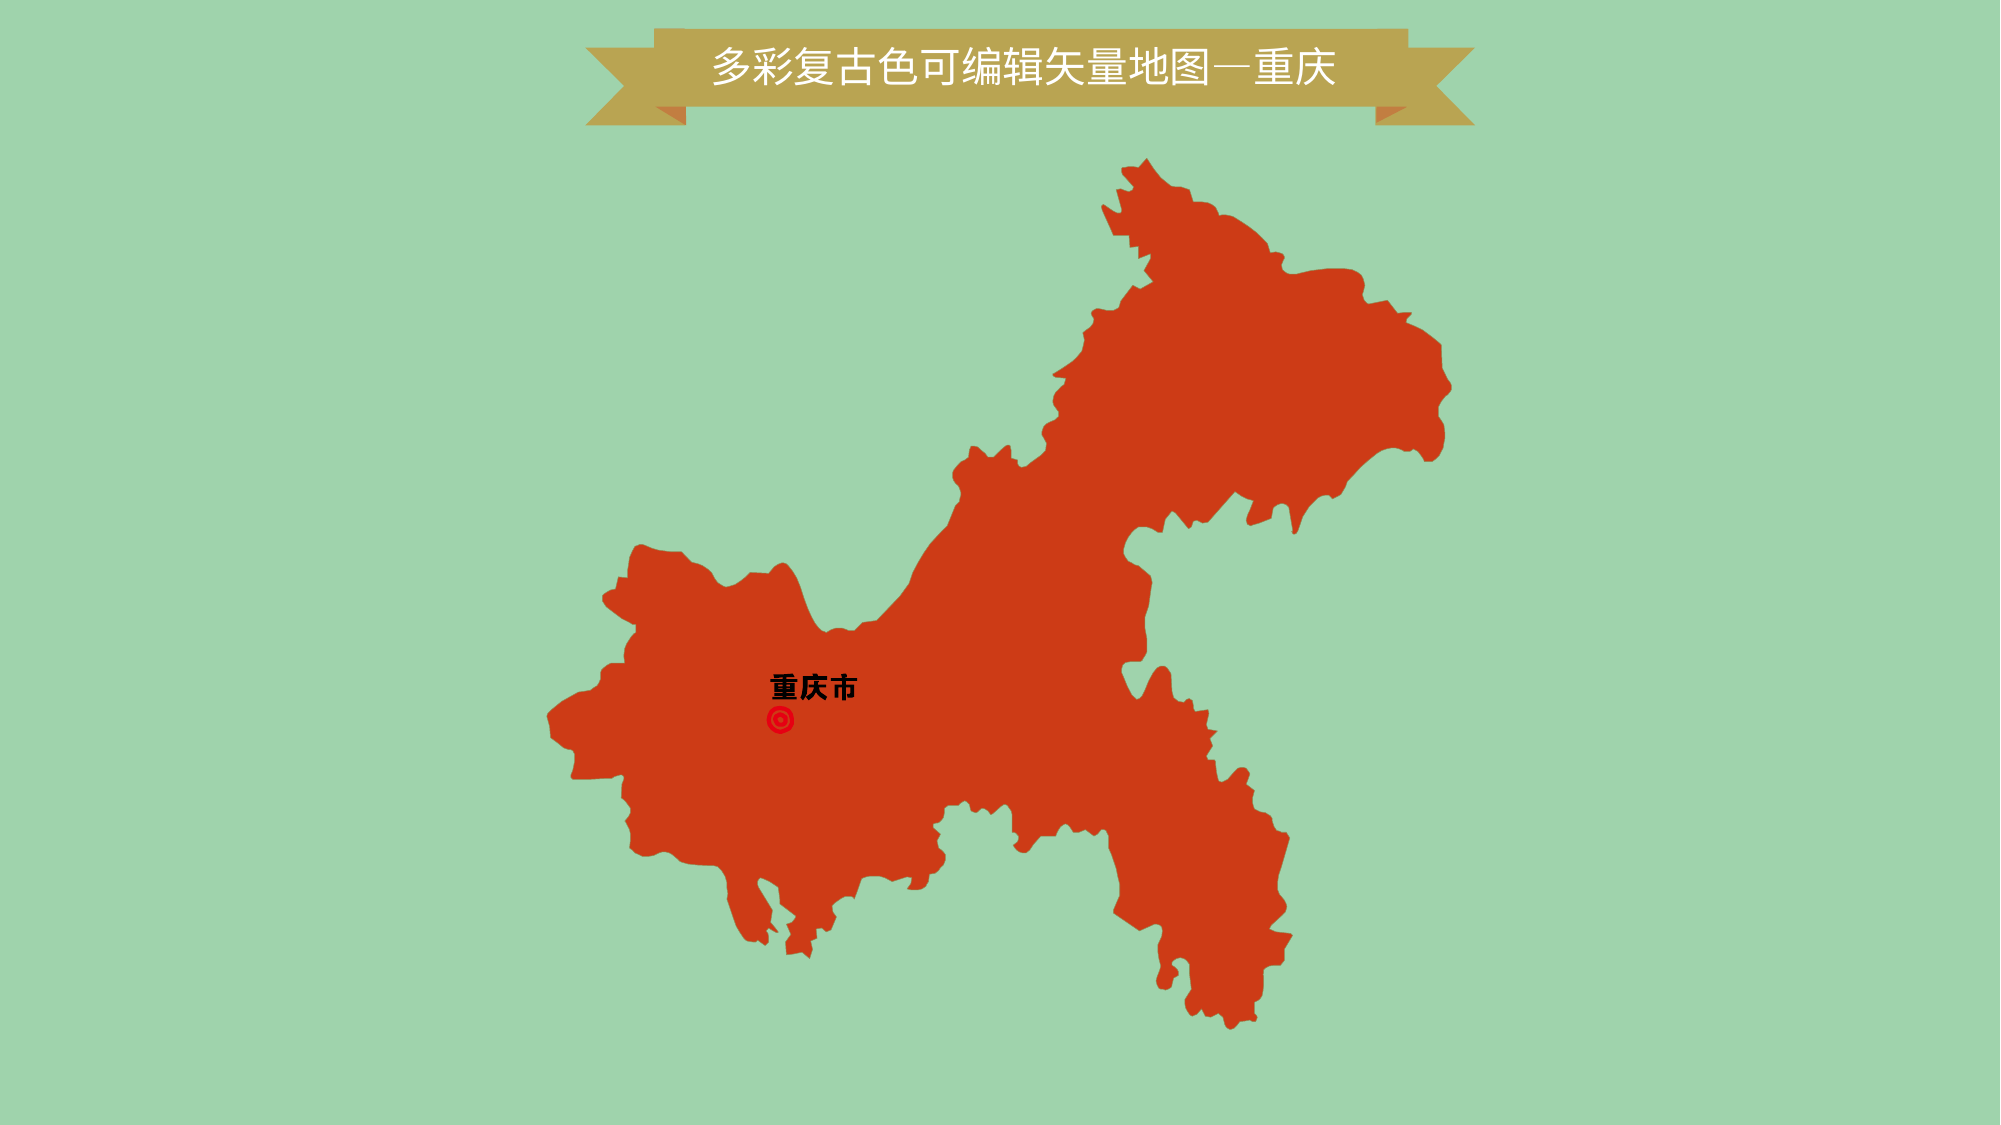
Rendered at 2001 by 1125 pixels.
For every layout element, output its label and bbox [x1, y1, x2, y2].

text_box [775, 714, 786, 725]
text_box [537, 142, 1461, 1039]
text_box [544, 156, 1454, 1032]
text_box [770, 673, 798, 700]
text_box [830, 673, 858, 701]
text_box [768, 708, 792, 732]
text_box [584, 28, 1476, 126]
text_box [800, 673, 828, 701]
